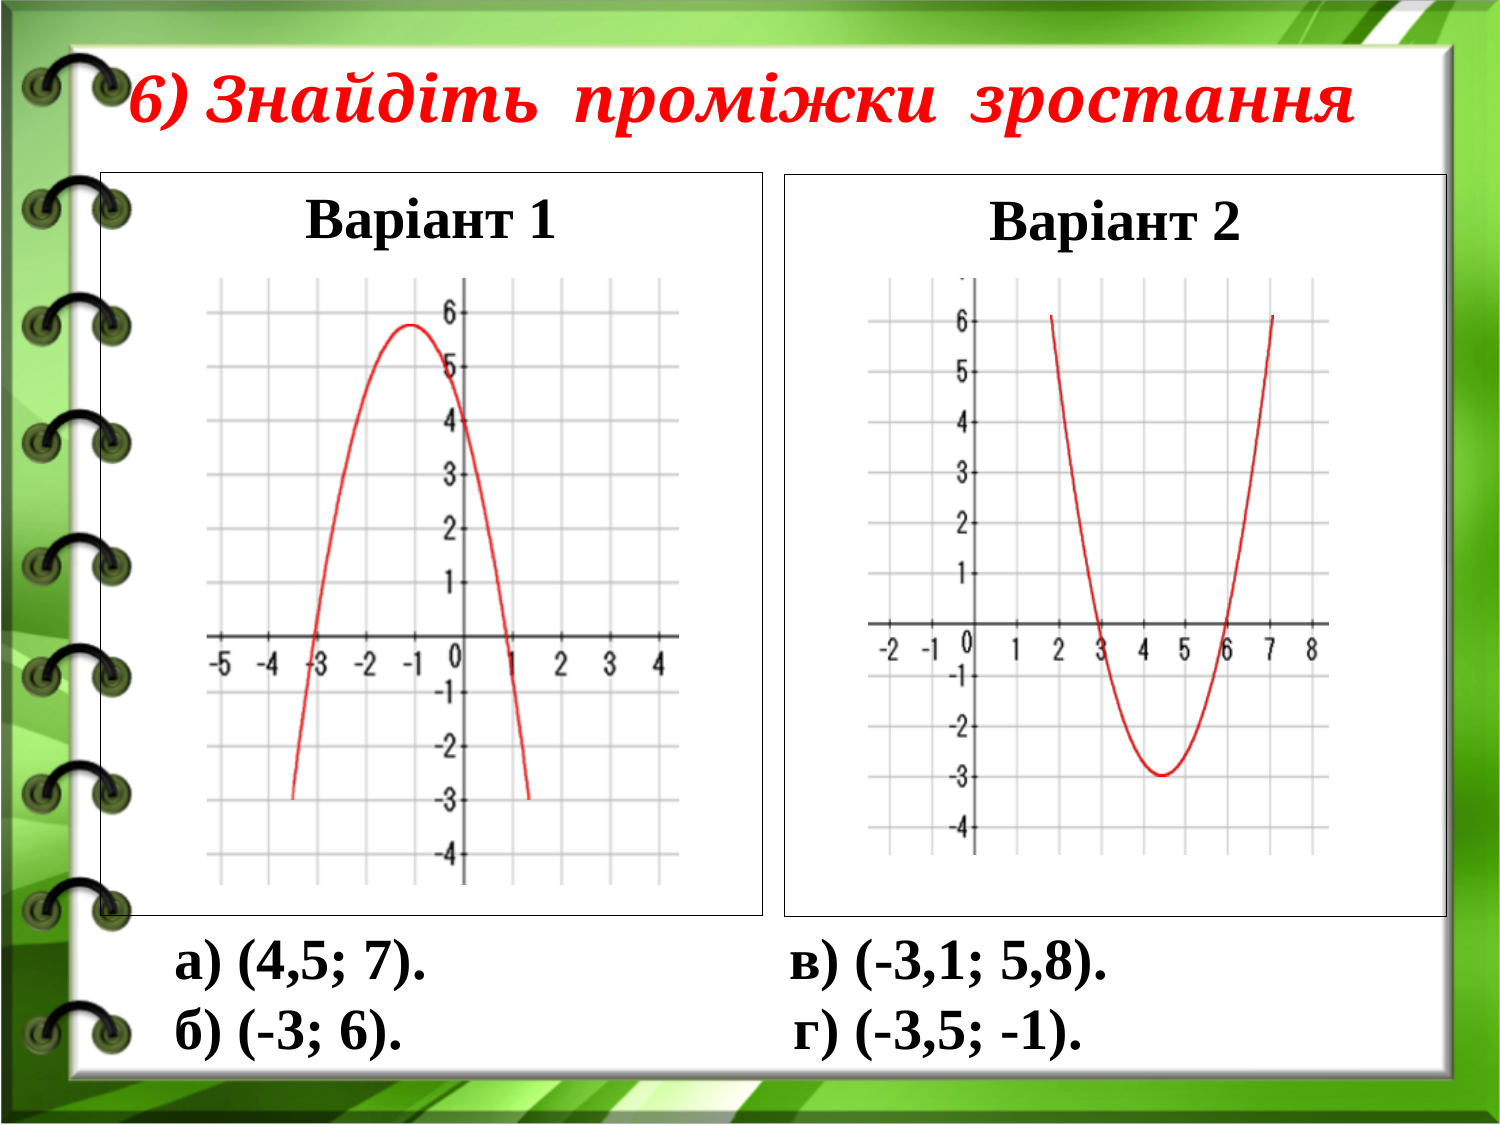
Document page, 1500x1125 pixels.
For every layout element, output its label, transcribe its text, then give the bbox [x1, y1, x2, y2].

picture [0, 0, 1500, 1125]
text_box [206, 278, 680, 886]
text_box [867, 278, 1330, 856]
list Варіант 2 [784, 174, 1447, 917]
title 6) Знайдіть проміжки зростання [75, 33, 1425, 161]
text_box а) (4,5; 7). в) (-3,1; 5,8). б) (-3; 6). г) (-3,5; -1). [159, 913, 1412, 1069]
list Варіант 1 [100, 172, 763, 916]
